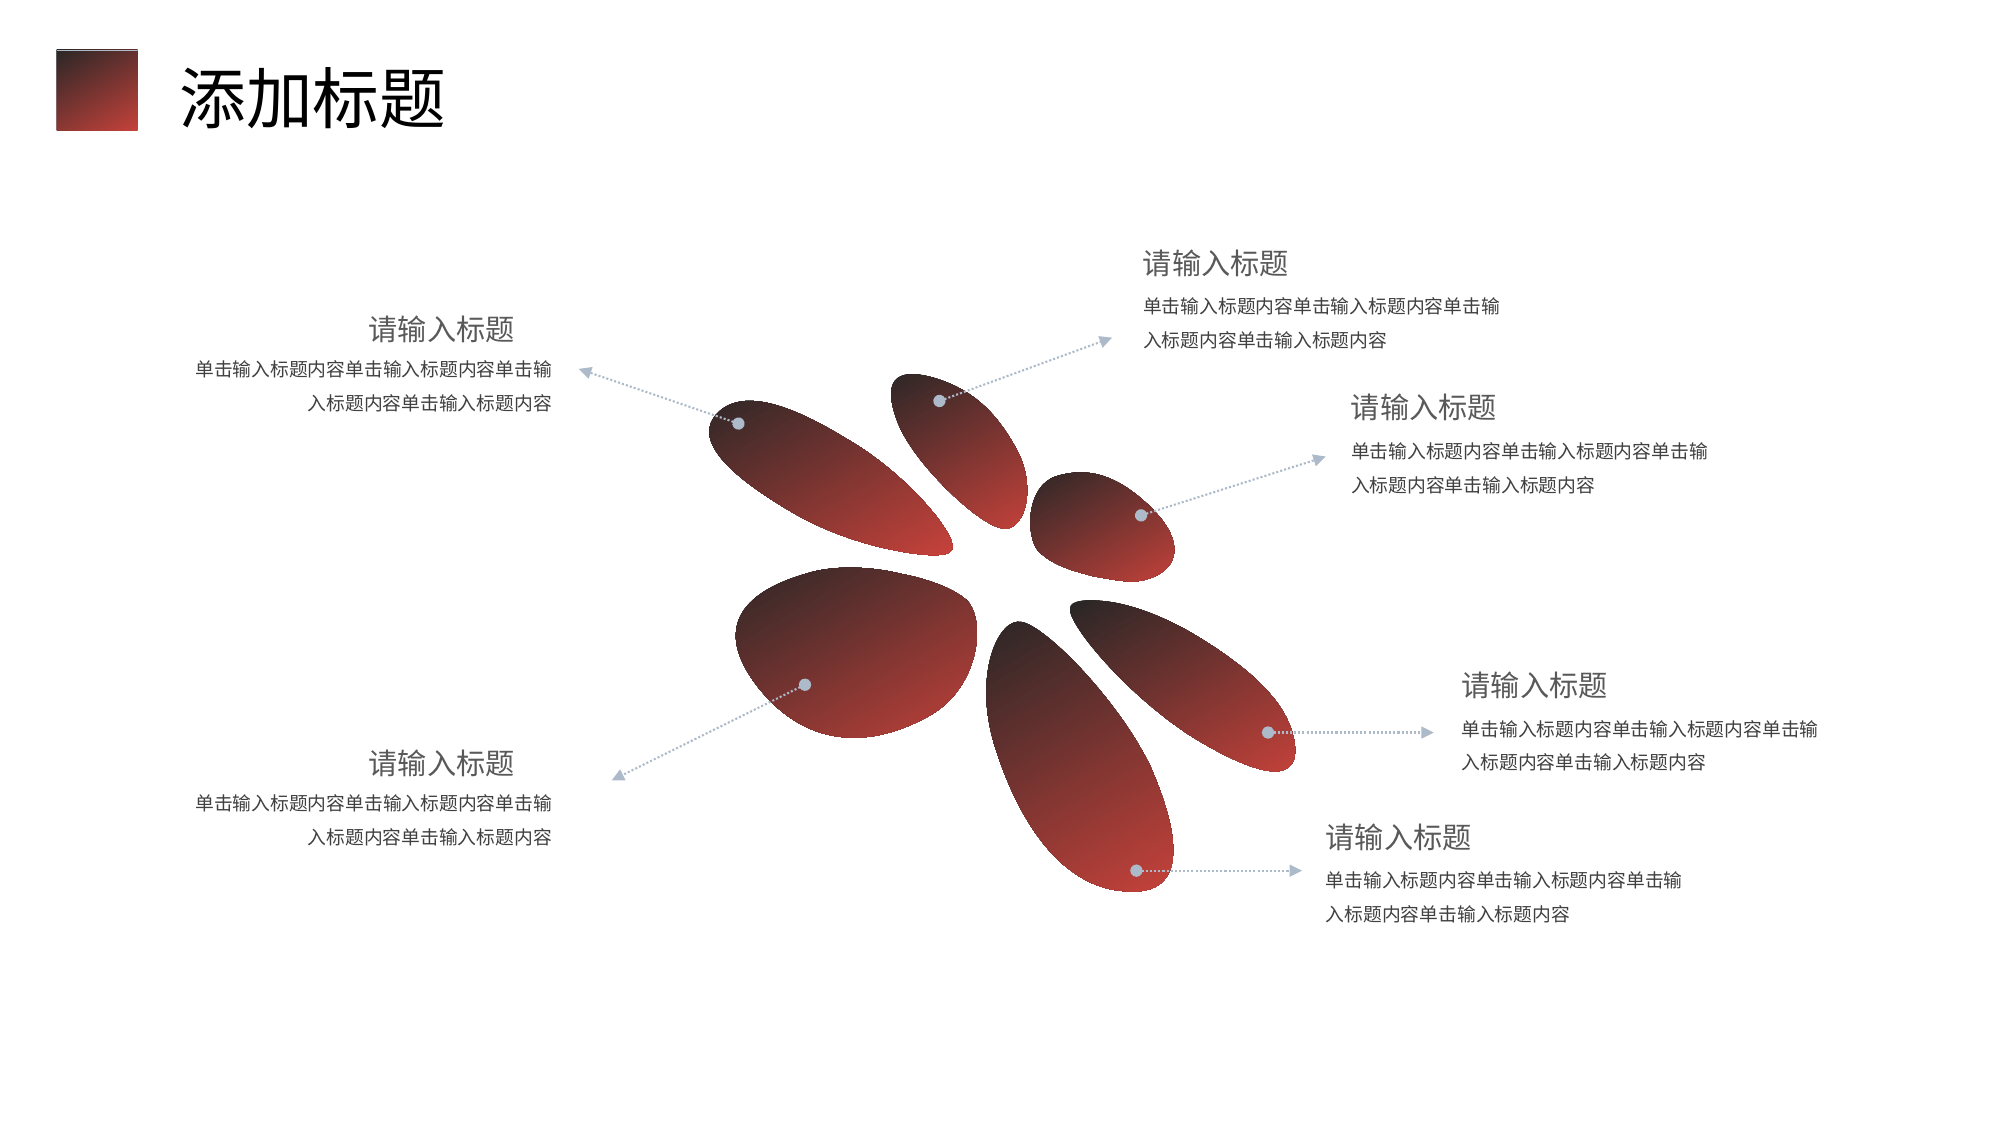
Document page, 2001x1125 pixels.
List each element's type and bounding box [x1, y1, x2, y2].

text_box [56, 49, 514, 146]
text_box [692, 366, 1301, 896]
text_box [1325, 819, 1700, 924]
text_box [1461, 667, 1836, 772]
text_box [611, 684, 805, 781]
text_box [177, 745, 552, 847]
text_box [1141, 456, 1326, 516]
text_box [578, 368, 739, 424]
text_box [1350, 389, 1726, 494]
text_box [177, 311, 552, 413]
text_box [939, 337, 1113, 401]
text_box [1143, 244, 1518, 350]
